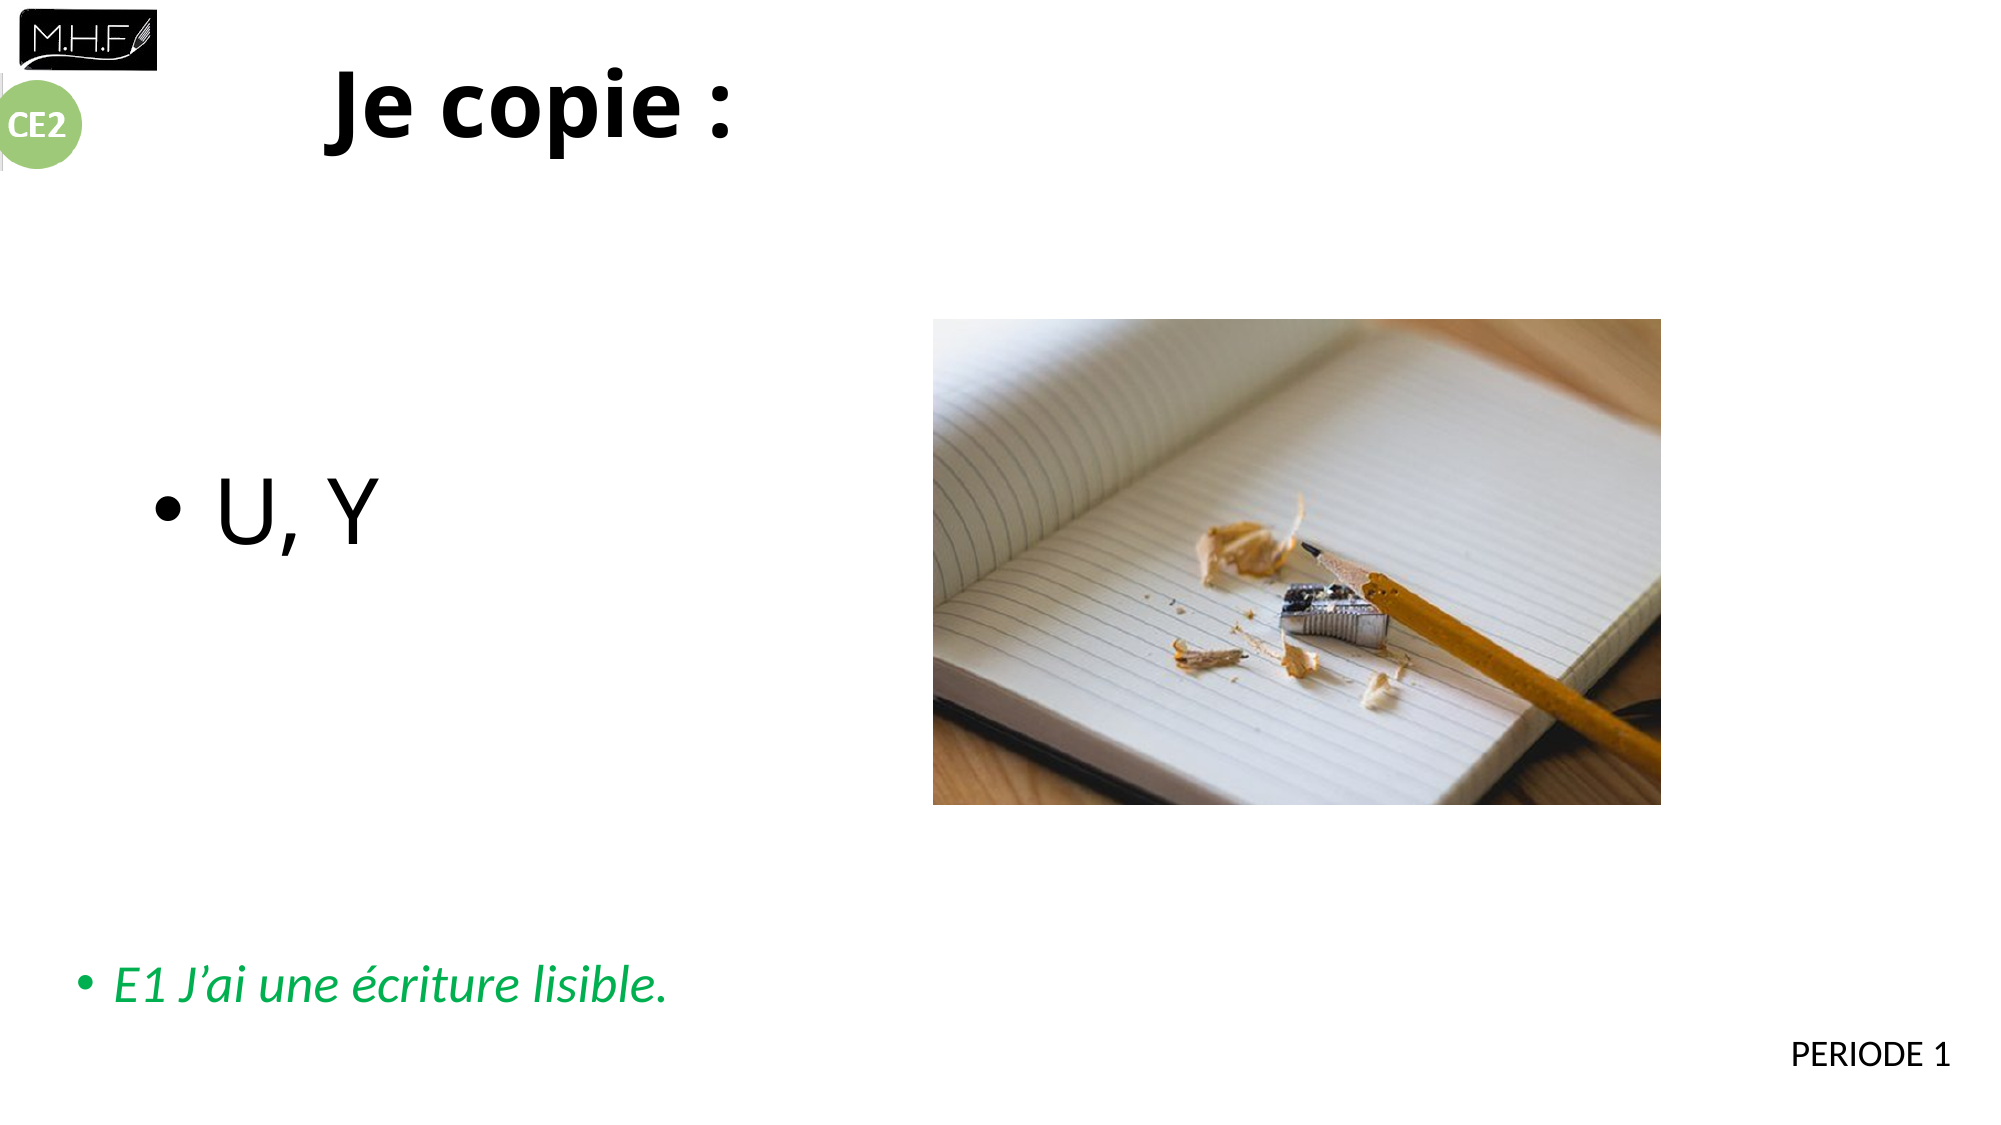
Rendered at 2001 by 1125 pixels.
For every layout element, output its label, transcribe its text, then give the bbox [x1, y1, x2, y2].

title Je copie : [316, 0, 1863, 218]
picture [933, 319, 1661, 806]
text_box E1 J’ai une écriture lisible. [61, 948, 1363, 1022]
picture [0, 7, 157, 171]
text_box PERIODE 1 [1362, 1021, 1967, 1082]
list U, Y [137, 299, 1863, 748]
